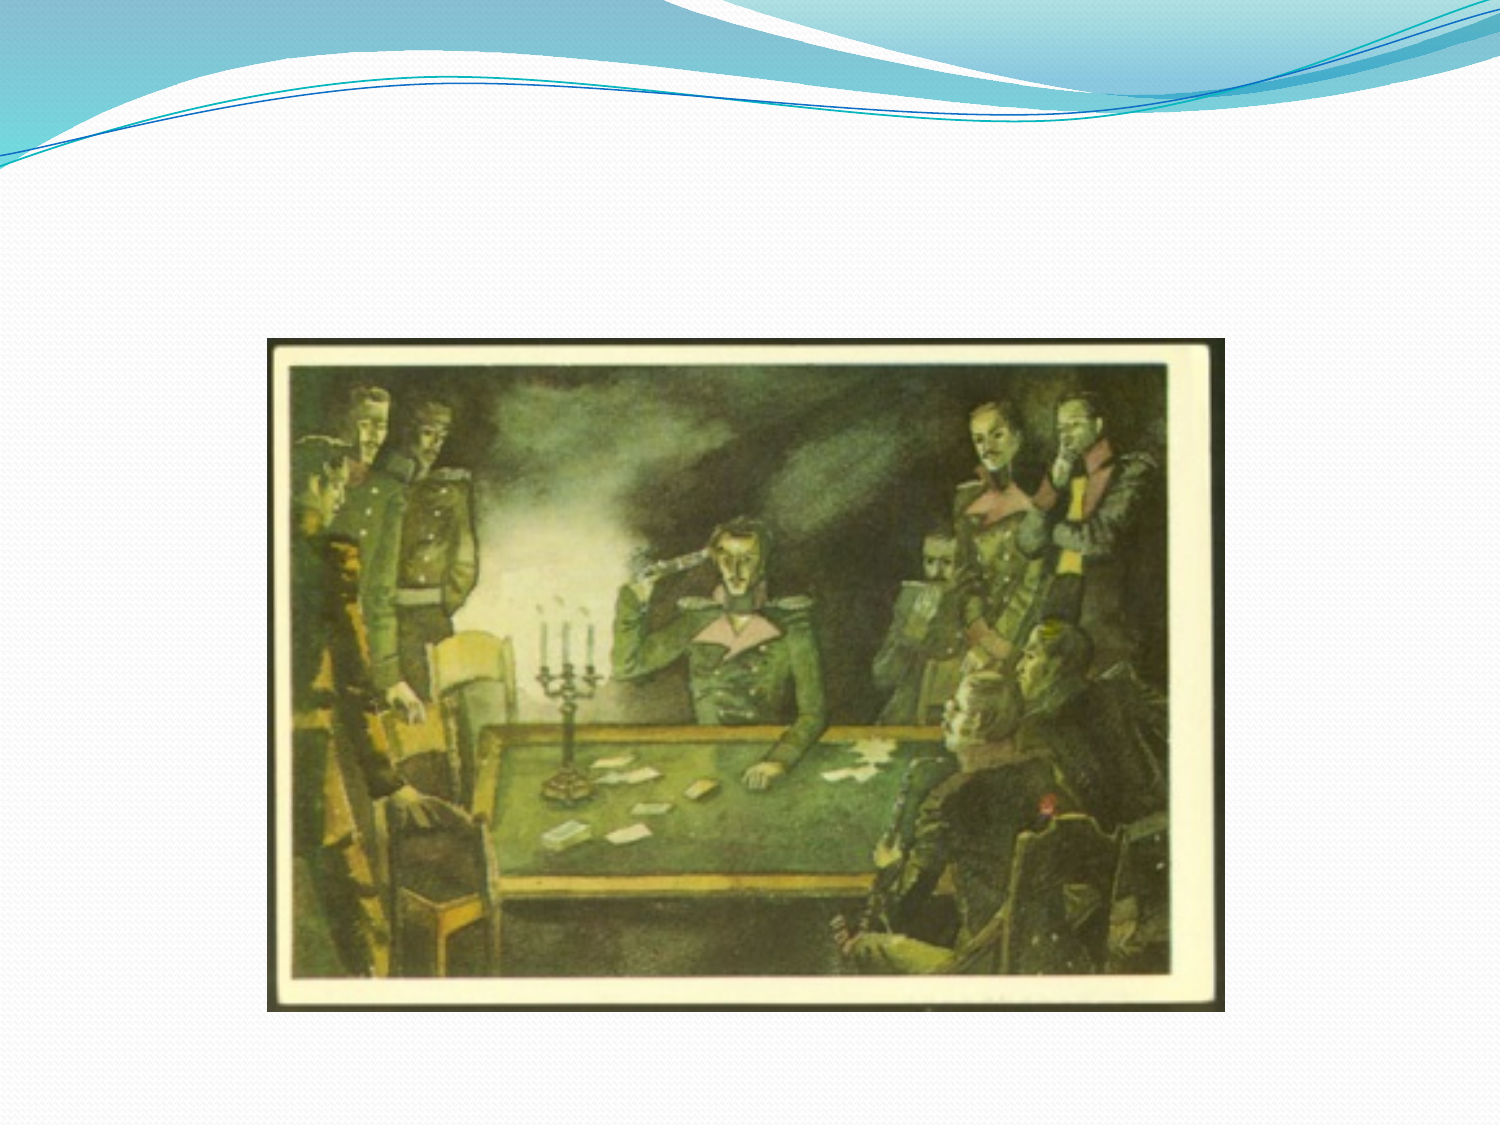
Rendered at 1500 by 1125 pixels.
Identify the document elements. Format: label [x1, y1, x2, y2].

list [267, 337, 1225, 1012]
